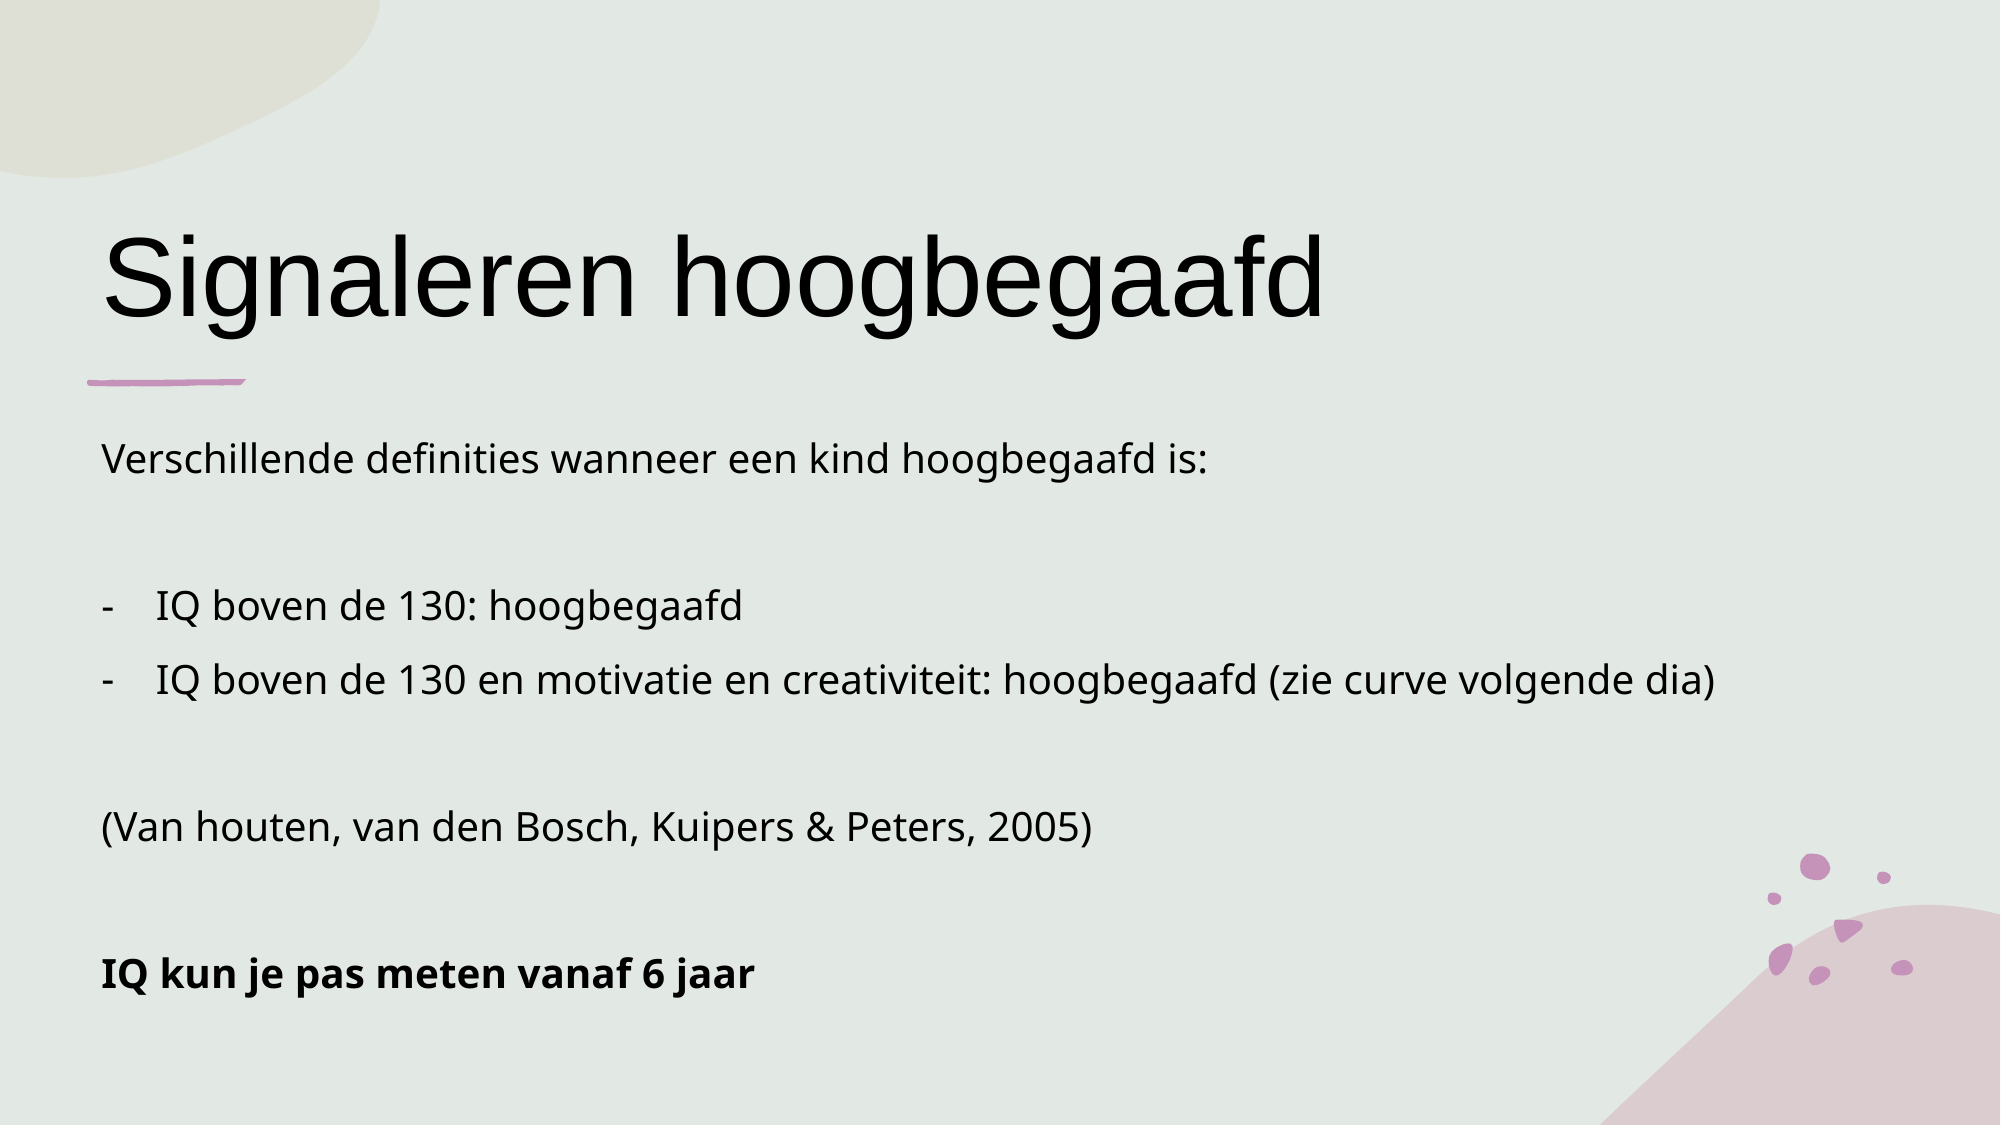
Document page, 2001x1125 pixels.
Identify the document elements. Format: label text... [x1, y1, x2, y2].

list Verschillende definities wanneer een kind hoogbegaafd is: IQ boven de 130: hoogbegaafd IQ boven de 130 en motivatie en creativiteit: hoogbegaafd (zie curve volgende dia) (Van houten, van den Bosch, Kuipers & Peters, 2005) IQ kun je pas meten vanaf 6 jaar [86, 420, 1740, 1060]
title Signaleren hoogbegaafd [86, 129, 1740, 347]
